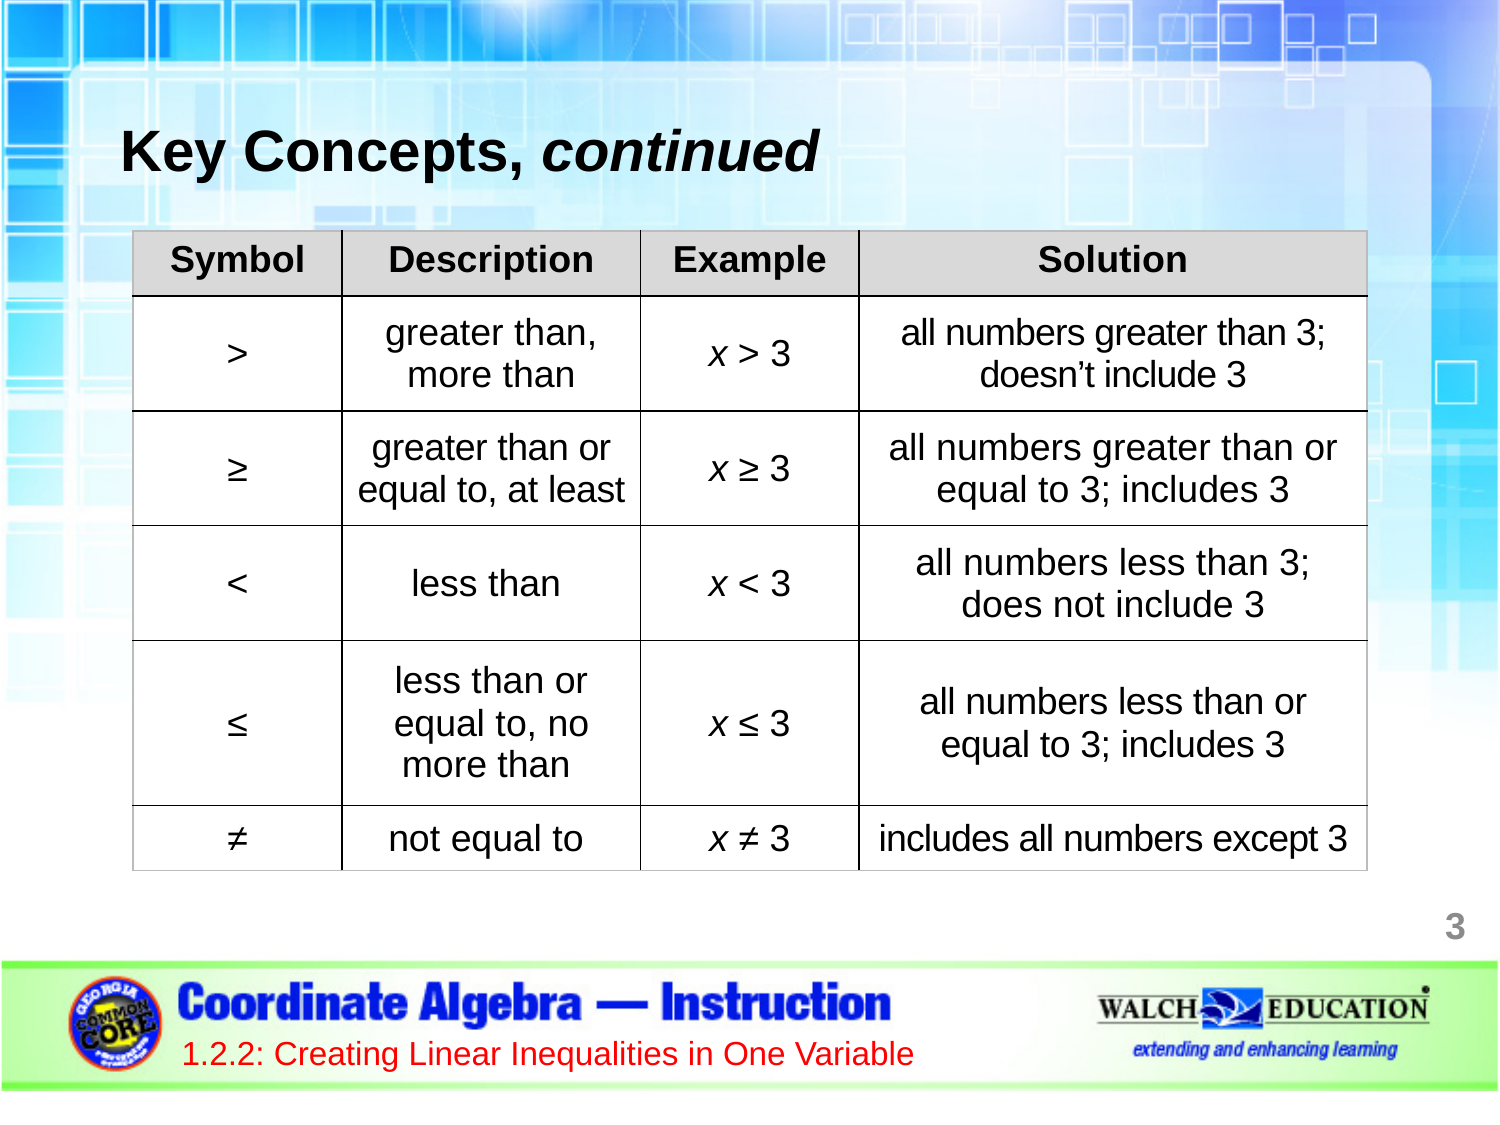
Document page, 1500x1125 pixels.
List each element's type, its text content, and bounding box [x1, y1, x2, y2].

table_cell greater than or equal to, at least [343, 412, 640, 525]
table_cell x > 3 [641, 297, 858, 410]
picture [1, 0, 1500, 1091]
table_cell all numbers less than or equal to 3; includes 3 [860, 641, 1366, 805]
table_header Description [343, 232, 640, 295]
table_cell > [134, 297, 341, 410]
table_cell x < 3 [641, 526, 858, 640]
table_cell all numbers less than 3; does not include 3 [860, 526, 1366, 640]
subtitle Key Concepts, continued [105, 105, 1394, 925]
table_cell less than [343, 526, 640, 640]
table_cell all numbers greater than or equal to 3; includes 3 [860, 412, 1366, 525]
table_header Symbol [134, 232, 341, 295]
table_cell x ≥ 3 [641, 412, 858, 525]
table_header Example [641, 232, 858, 295]
table_cell x ≠ 3 [641, 806, 858, 870]
table_cell not equal to [343, 806, 640, 870]
table_cell < [134, 526, 341, 640]
table_cell ≤ [134, 641, 341, 805]
table_header Solution [860, 232, 1366, 295]
list 1.2.2: Creating Linear Inequalities in One Variable [166, 1024, 1074, 1069]
table_cell includes all numbers except 3 [860, 806, 1366, 870]
table_cell all numbers greater than 3; doesn’t include 3 [860, 297, 1366, 410]
slide_number 3 [1361, 901, 1481, 949]
table_cell x ≤ 3 [641, 641, 858, 805]
table_cell greater than, more than [343, 297, 640, 410]
table_cell ≠ [134, 806, 341, 870]
table_cell ≥ [134, 412, 341, 525]
table_cell less than or equal to, no more than [343, 641, 640, 805]
